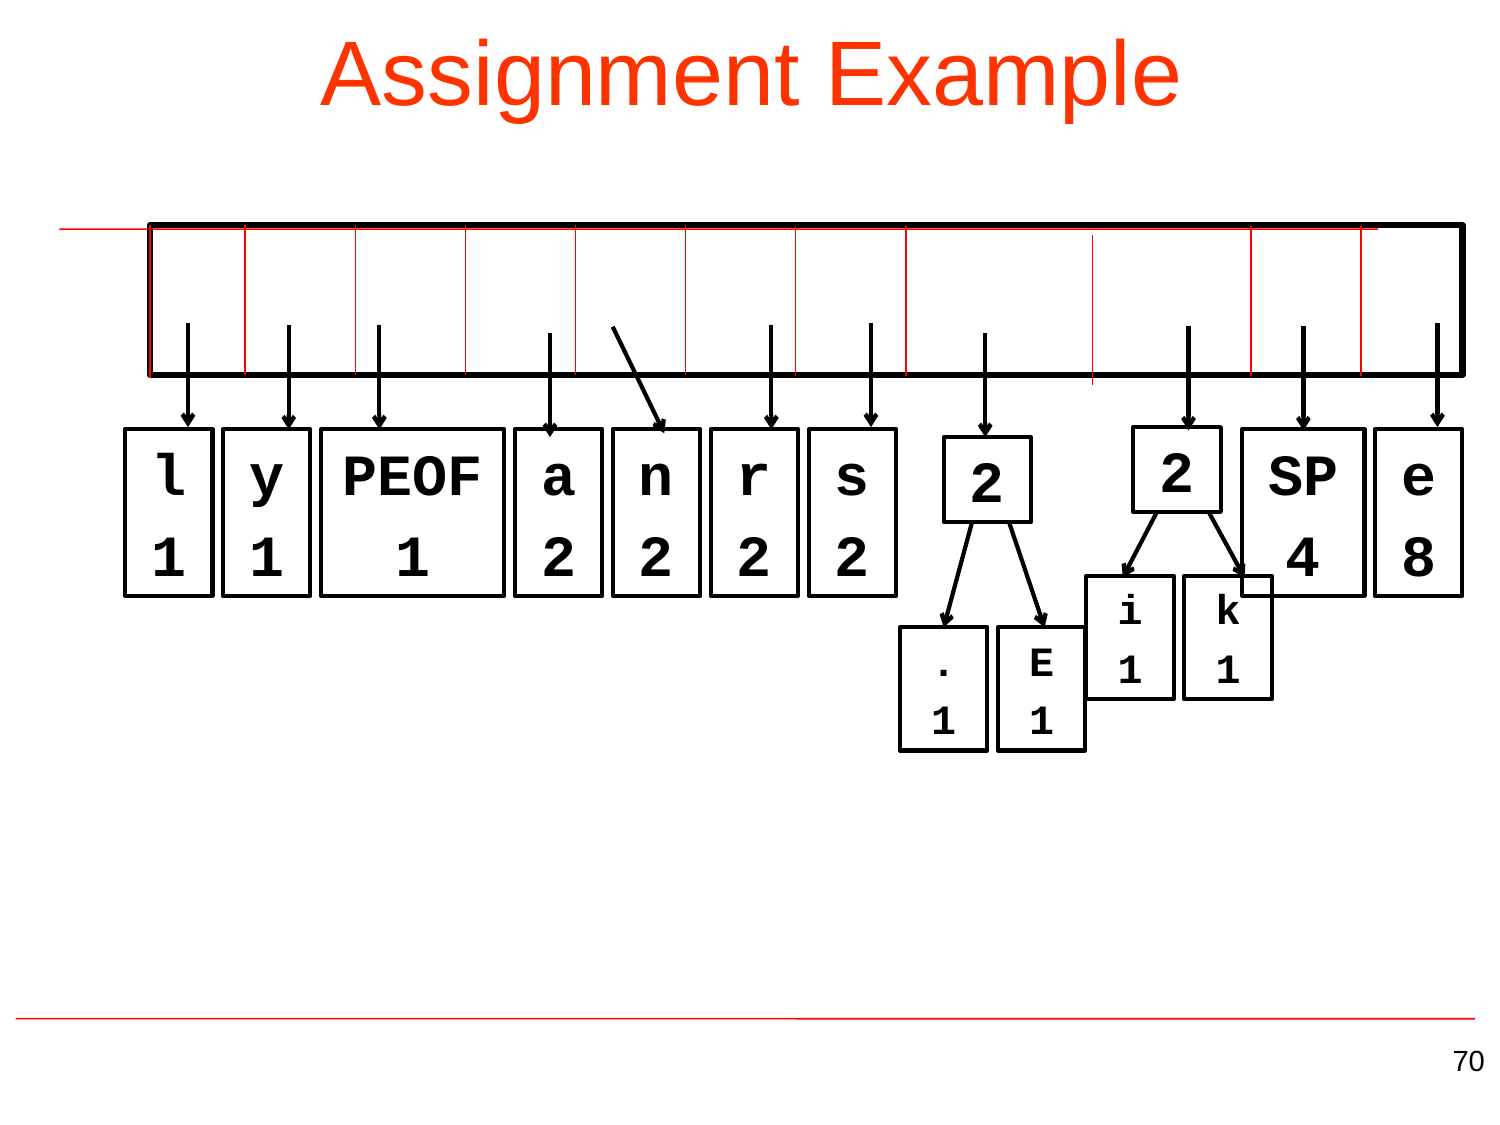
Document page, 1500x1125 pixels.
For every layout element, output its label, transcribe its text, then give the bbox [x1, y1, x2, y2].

text_box e 8 [1374, 429, 1463, 596]
text_box 2 [1133, 427, 1221, 512]
text_box . 1 [899, 627, 988, 751]
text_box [1122, 512, 1157, 578]
text_box y 1 [222, 429, 311, 596]
text_box SP 4 [1242, 429, 1365, 596]
title Assignment Example [114, 0, 1390, 163]
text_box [612, 326, 665, 434]
text_box k 1 [1184, 575, 1272, 700]
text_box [1009, 522, 1045, 628]
text_box [246, 224, 354, 375]
text_box E 1 [997, 627, 1086, 751]
text_box [576, 224, 685, 375]
text_box r 2 [710, 429, 799, 596]
text_box s 2 [808, 429, 897, 596]
text_box [151, 224, 244, 375]
text_box 2 [943, 437, 1032, 522]
text_box i 1 [1086, 575, 1174, 700]
text_box a 2 [514, 429, 603, 596]
text_box [686, 224, 1463, 375]
text_box PEOF 1 [320, 429, 505, 596]
text_box l 1 [124, 429, 213, 596]
slide_number 70 [1149, 1034, 1500, 1113]
text_box [356, 224, 465, 375]
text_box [943, 522, 973, 628]
text_box [466, 224, 575, 375]
text_box n 2 [612, 429, 701, 596]
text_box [1208, 512, 1245, 578]
